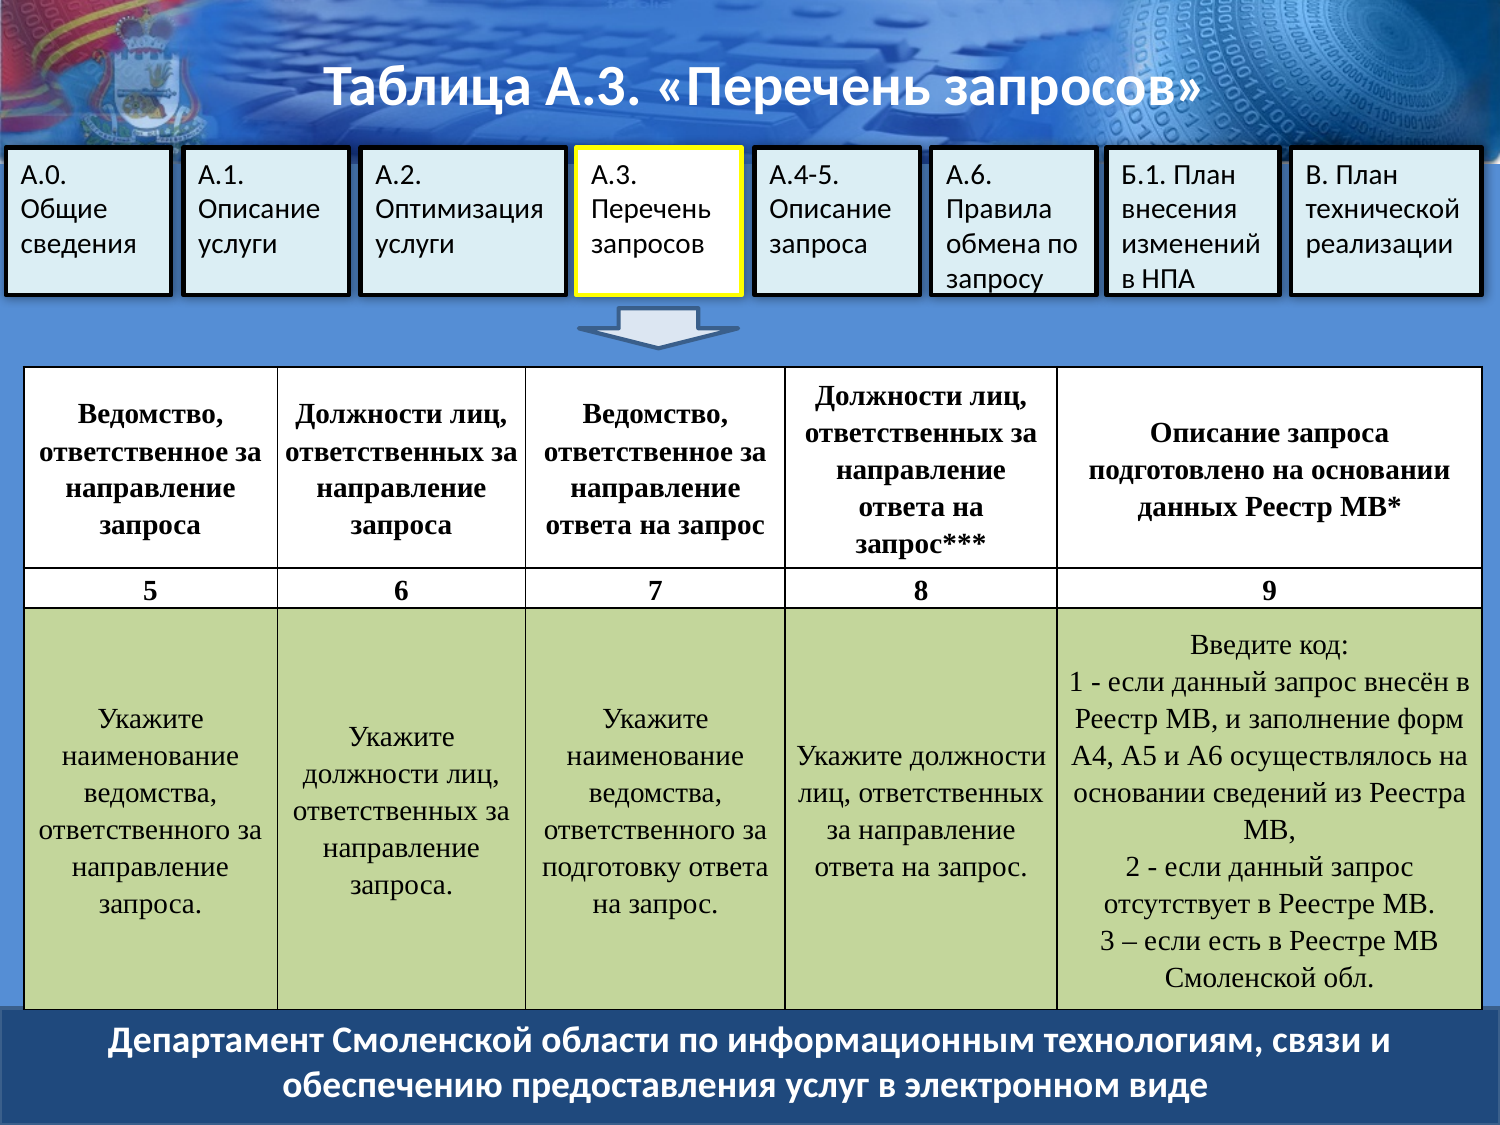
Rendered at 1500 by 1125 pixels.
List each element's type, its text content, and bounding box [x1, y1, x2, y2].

text_box А.1. Описание услуги [181, 172, 351, 297]
table_cell 6 [278, 569, 525, 607]
text_box Департамент Смоленской области по информационным технологиям, связи и обеспечению предоставления услуг в электронном виде [0, 1006, 1500, 1125]
table_header Должности лиц, ответственных за направление запроса [278, 368, 525, 567]
table_cell 5 [25, 569, 277, 607]
text_box [576, 306, 741, 351]
picture [0, 0, 1500, 164]
table_header Ведомство, ответственное за направление ответа на запрос [526, 368, 784, 567]
text_box А.2. Оптимизация услуги [358, 172, 568, 297]
text_box В. План технической реализации [1289, 172, 1484, 297]
table_cell Введите код: 1 - если данный запрос внесён в Реестр МВ, и заполнение форм А4, А5 и А6 осуществлялось на основании сведений из Реестра МВ, 2 - если данный запрос отсутствует в Реестре МВ. 3 – если есть в Реестре МВ Смоленской обл. [1058, 609, 1481, 1009]
table_cell 9 [1058, 569, 1481, 607]
table_cell 8 [786, 569, 1056, 607]
text_box Б.1. План внесения изменений в НПА [1104, 172, 1282, 297]
text_box А.0. Общие сведения [4, 172, 173, 297]
table_cell Укажите наименование ведомства, ответственного за подготовку ответа на запрос. [526, 609, 784, 1009]
table_header Должности лиц, ответственных за направление ответа на запрос*** [786, 368, 1056, 567]
table_header Описание запроса подготовлено на основании данных Реестр МВ* [1058, 368, 1481, 567]
table_cell Укажите должности лиц, ответственных за направление запроса. [278, 609, 525, 1009]
table_cell Укажите наименование ведомства, ответственного за направление запроса. [25, 609, 277, 1009]
table_cell Укажите должности лиц, ответственных за направление ответа на запрос. [786, 609, 1056, 1009]
table_header Ведомство, ответственное за направление запроса [25, 368, 277, 567]
text_box А.4-5. Описание запроса [752, 172, 922, 297]
text_box А.3. Перечень запросов [574, 172, 744, 297]
text_box А.6. Правила обмена по запросу [929, 172, 1098, 297]
table_cell 7 [526, 569, 784, 607]
